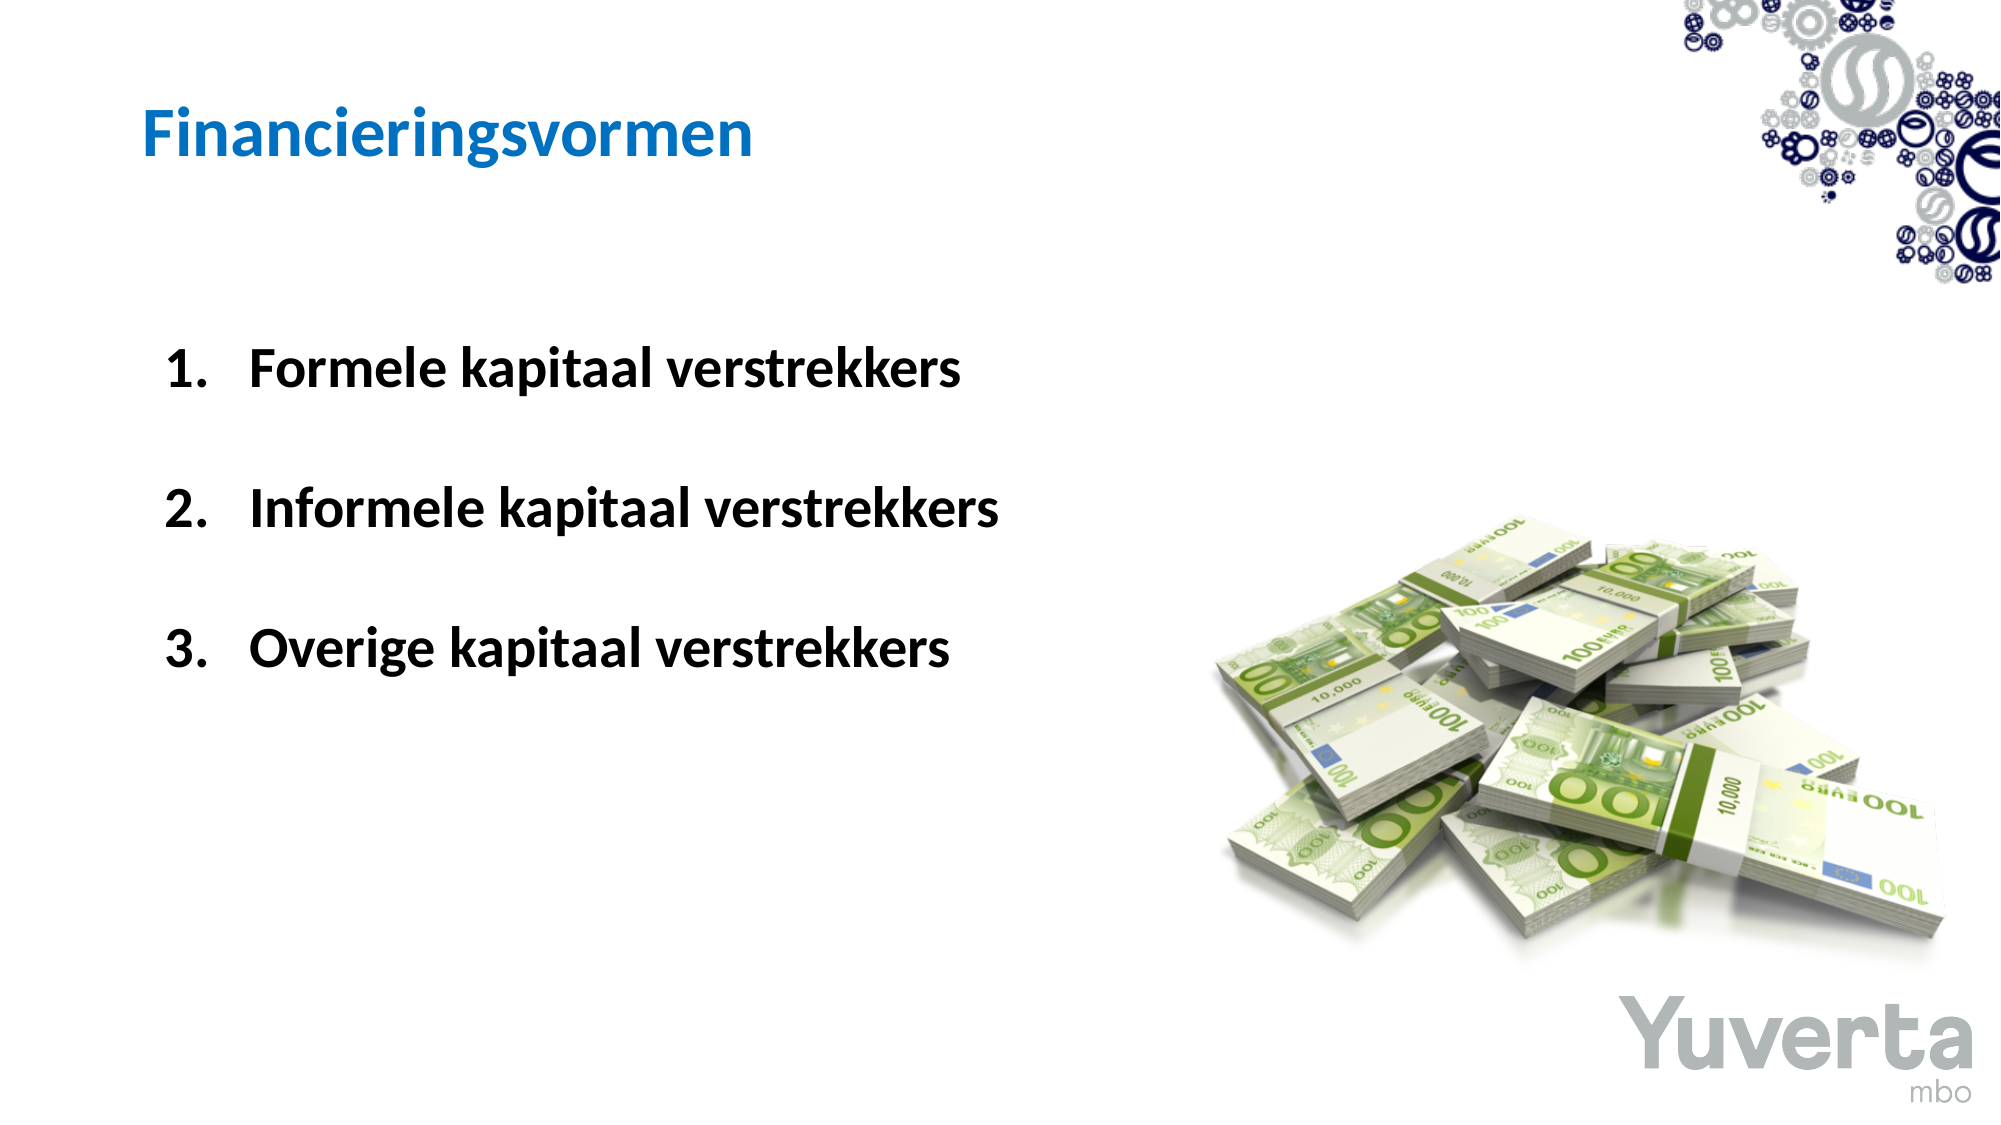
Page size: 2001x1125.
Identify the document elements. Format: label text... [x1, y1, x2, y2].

picture [0, 0, 2000, 1125]
title Financieringsvormen [52, 52, 921, 204]
text_box Formele kapitaal verstrekkers Informele kapitaal verstrekkers Overige kapitaal verstrekkers [150, 251, 1692, 687]
